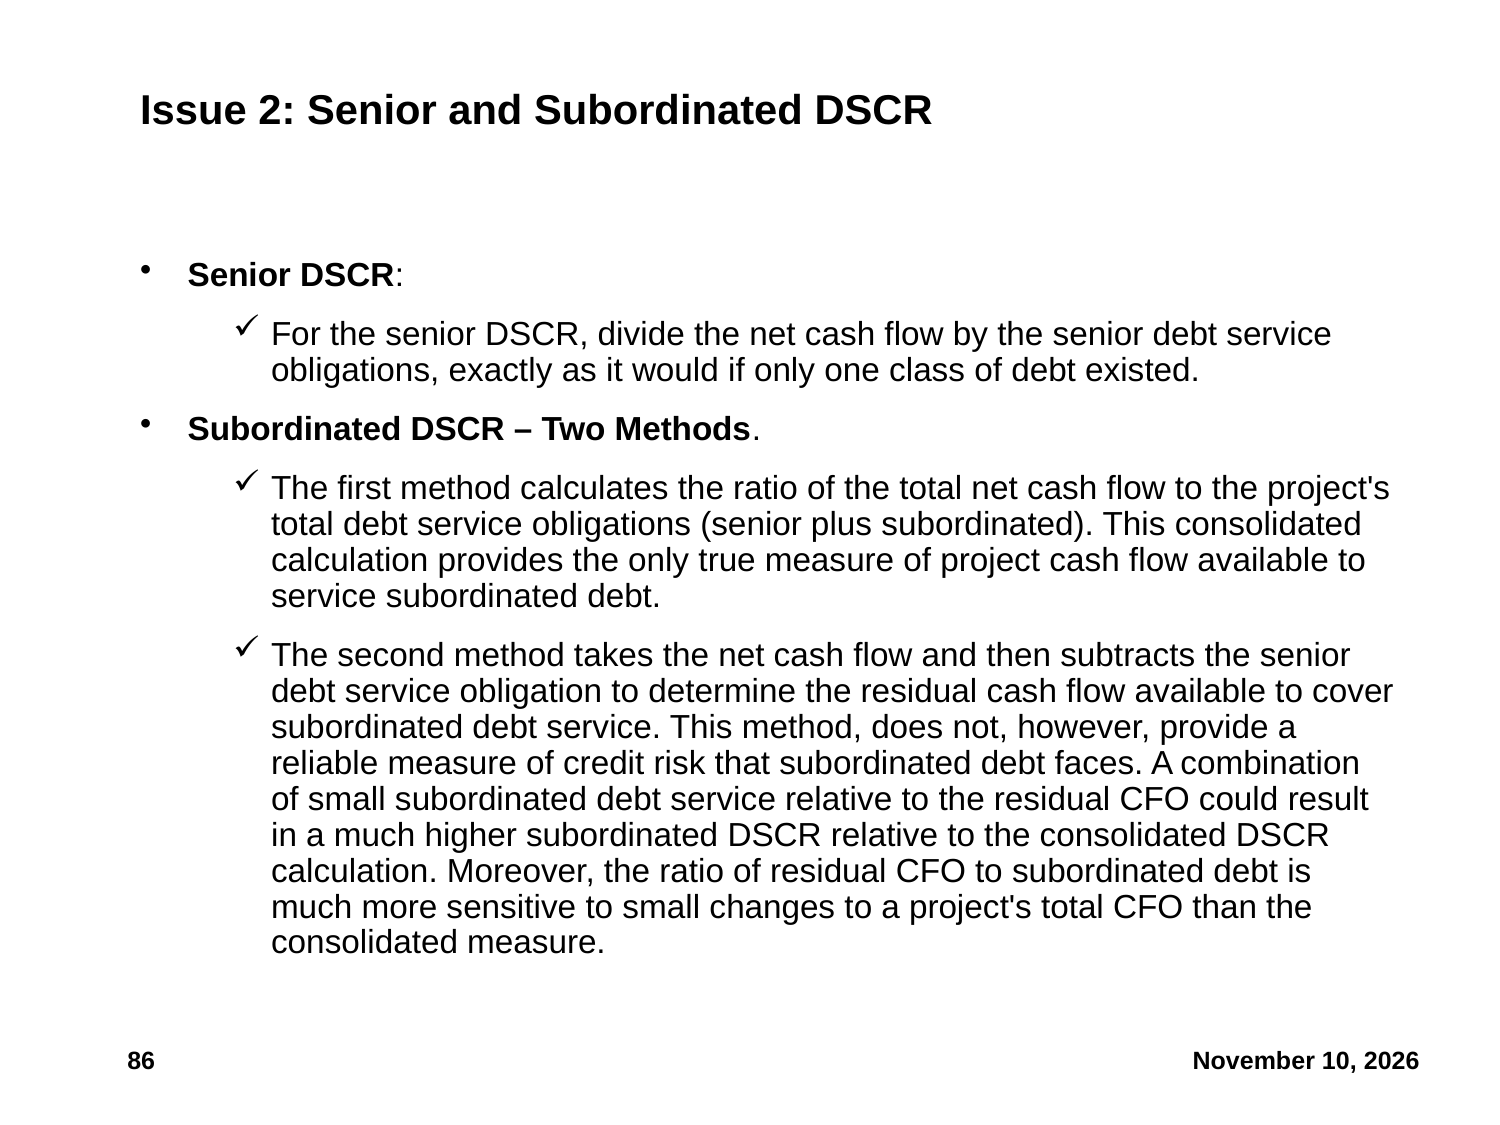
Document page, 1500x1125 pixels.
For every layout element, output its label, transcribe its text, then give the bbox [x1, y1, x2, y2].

list Senior DSCR: For the senior DSCR, divide the net cash flow by the senior debt service obligations, exactly as it would if only one class of debt existed. Subordinated DSCR – Two Methods. The first method calculates the ratio of the total net cash flow to the project's total debt service obligations (senior plus subordinated). This consolidated calculation provides the only true measure of project cash flow available to service subordinated debt. The second method takes the net cash flow and then subtracts the senior debt service obligation to determine the residual cash flow available to cover subordinated debt service. This method, does not, however, provide a reliable measure of credit risk that subordinated debt faces. A combination of small subordinated debt service relative to the residual CFO could result in a much higher subordinated DSCR relative to the consolidated DSCR calculation. Moreover, the ratio of residual CFO to subordinated debt is much more sensitive to small changes to a project's total CFO than the consolidated measure. [124, 249, 1413, 1001]
title Issue 2: Senior and Subordinated DSCR [124, 74, 1376, 226]
